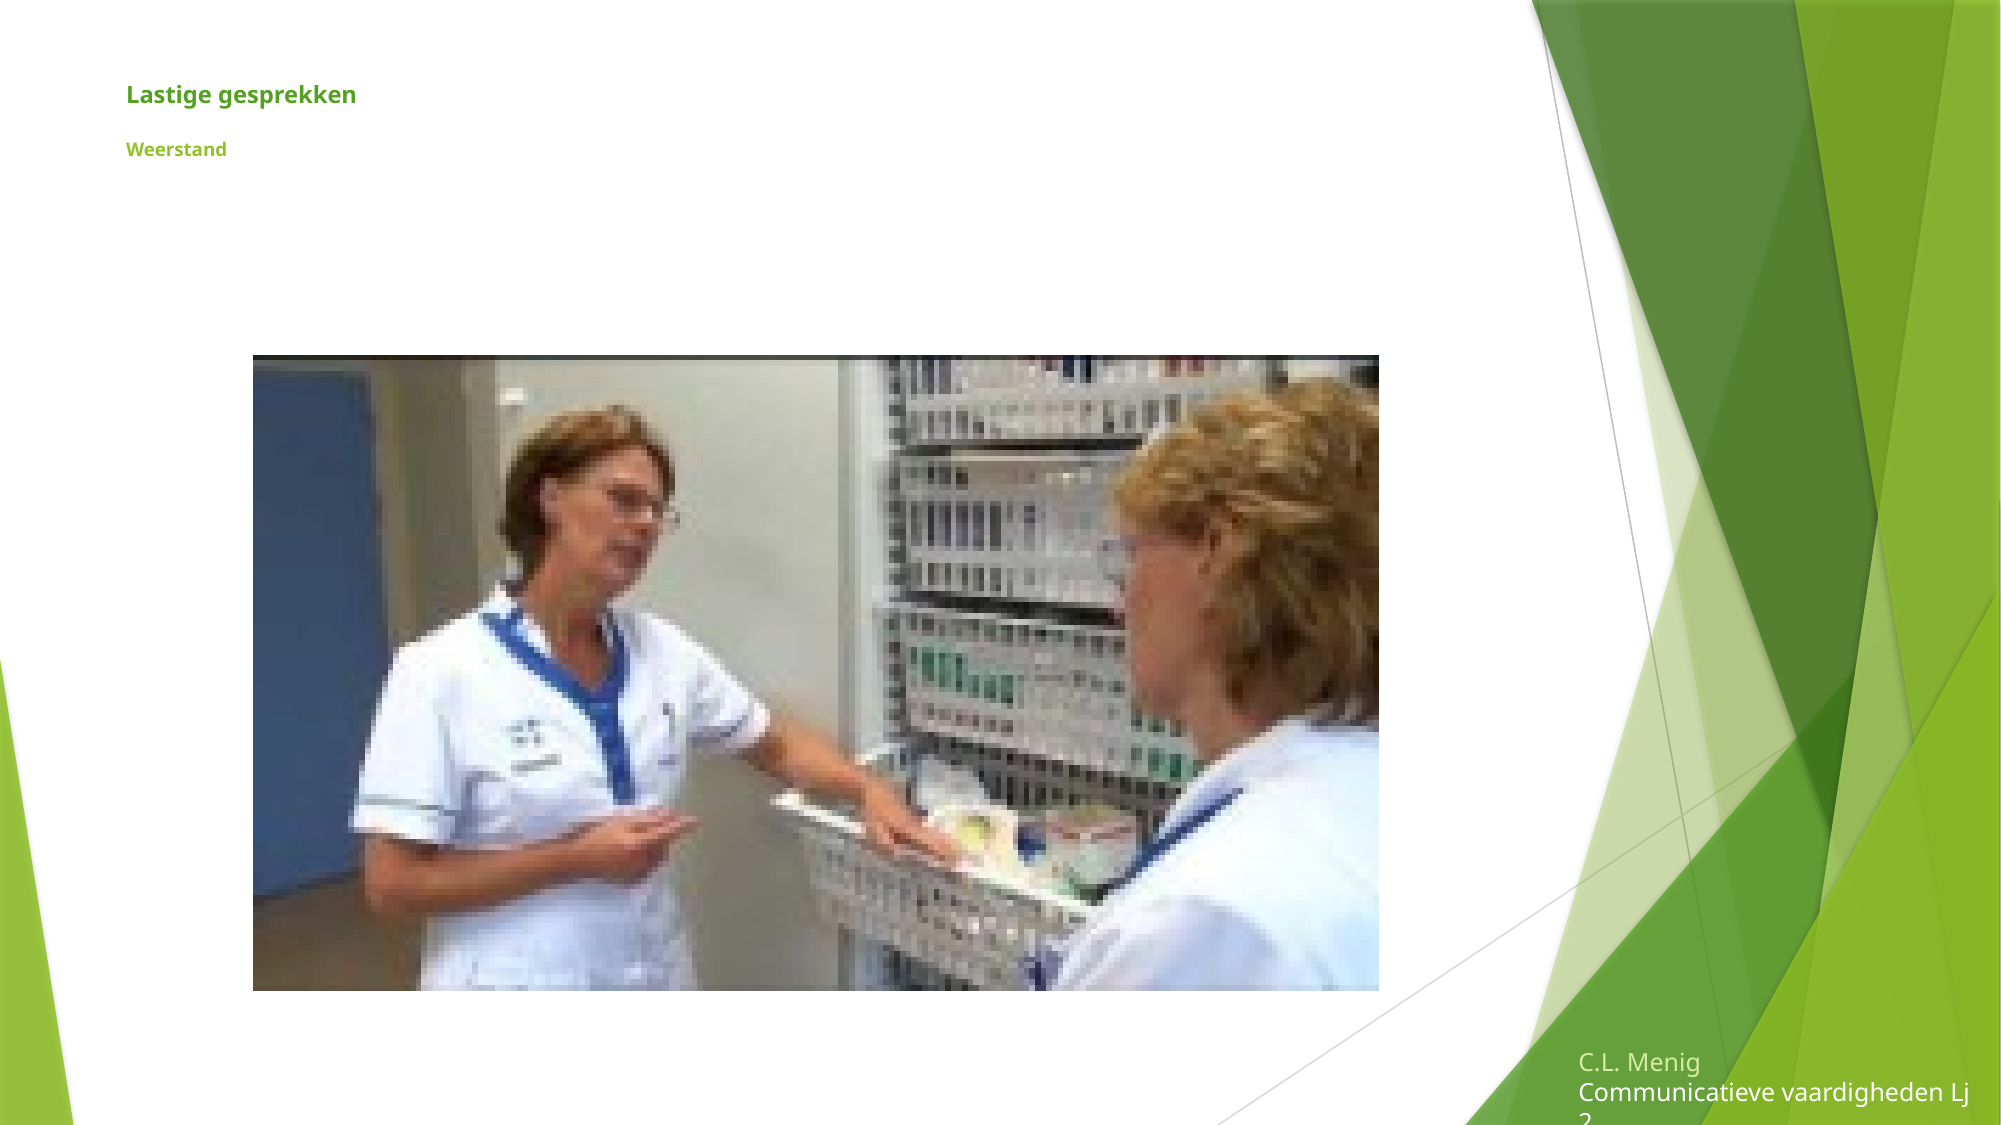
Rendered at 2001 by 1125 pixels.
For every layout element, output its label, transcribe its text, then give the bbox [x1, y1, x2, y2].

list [252, 353, 1381, 992]
text_box C.L. Menig Communicatieve vaardigheden Lj 2 [1563, 1038, 2000, 1125]
title Lastige gesprekken Weerstand [111, 72, 1522, 224]
